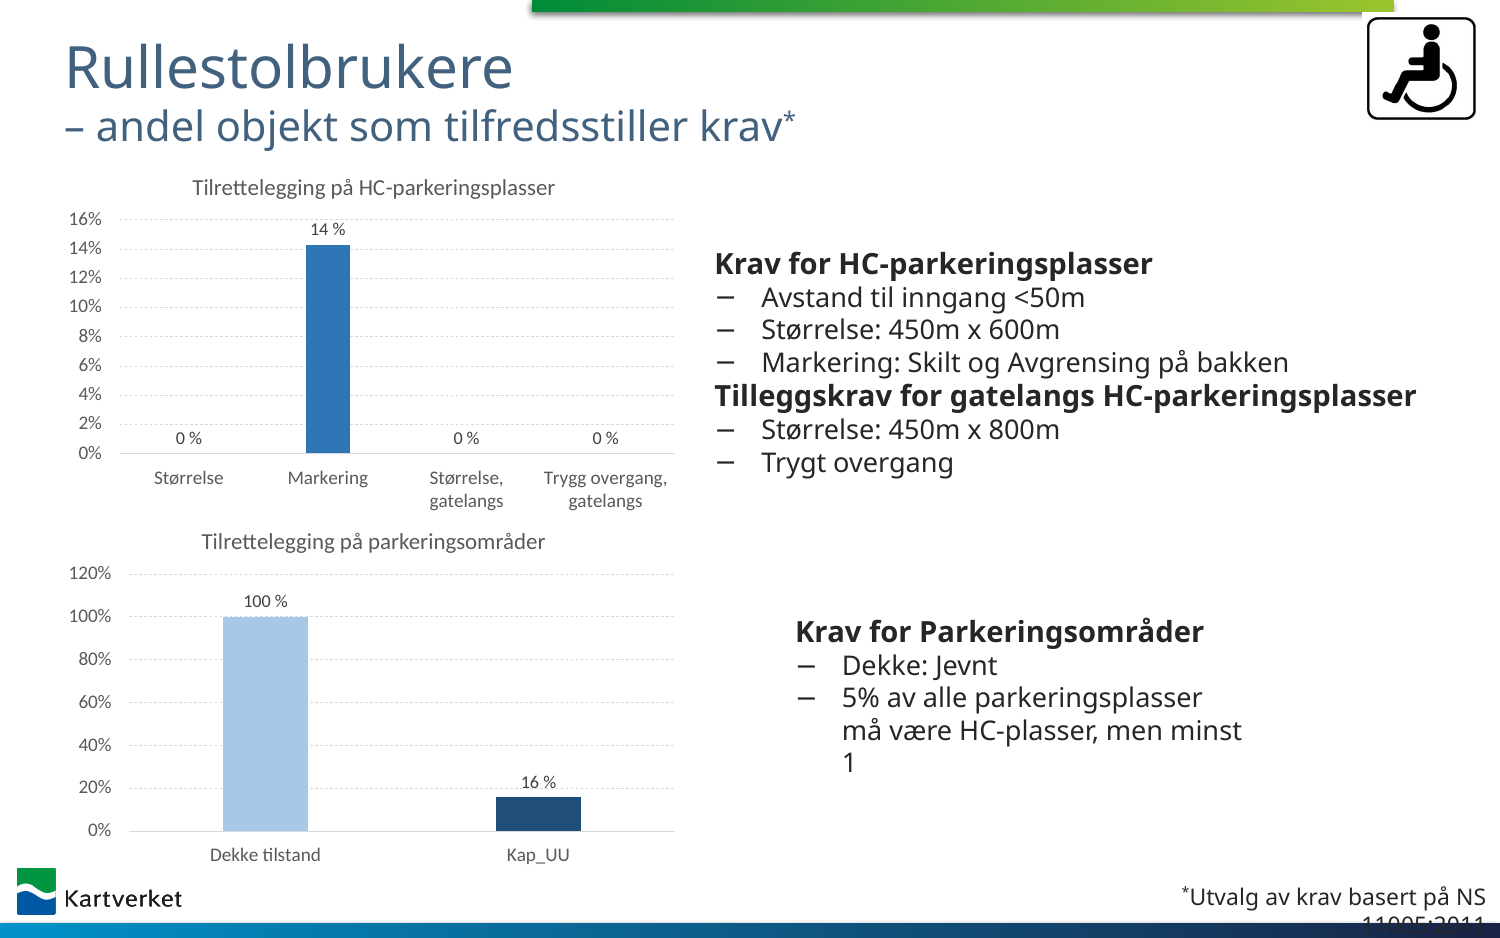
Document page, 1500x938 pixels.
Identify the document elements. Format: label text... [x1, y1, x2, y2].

picture [1362, 12, 1481, 126]
text_box Krav for Parkeringsområder Dekke: Jevnt 5% av alle parkeringsplasser må være HC-plasser, men minst 1 [780, 605, 1261, 786]
picture [62, 520, 686, 874]
text_box *Utvalg av krav basert på NS 11005:2011 [1068, 873, 1500, 938]
text_box Rullestolbrukere – andel objekt som tilfredsstiller krav* [49, 25, 1431, 158]
text_box Krav for HC-parkeringsplasser Avstand til inngang <50m Størrelse: 450m x 600m Markering: Skilt og Avgrensing på bakken Tilleggskrav for gatelangs HC-parkeringsplasser Størrelse: 450m x 800m Trygt overgang [699, 237, 1433, 485]
picture [62, 166, 686, 519]
